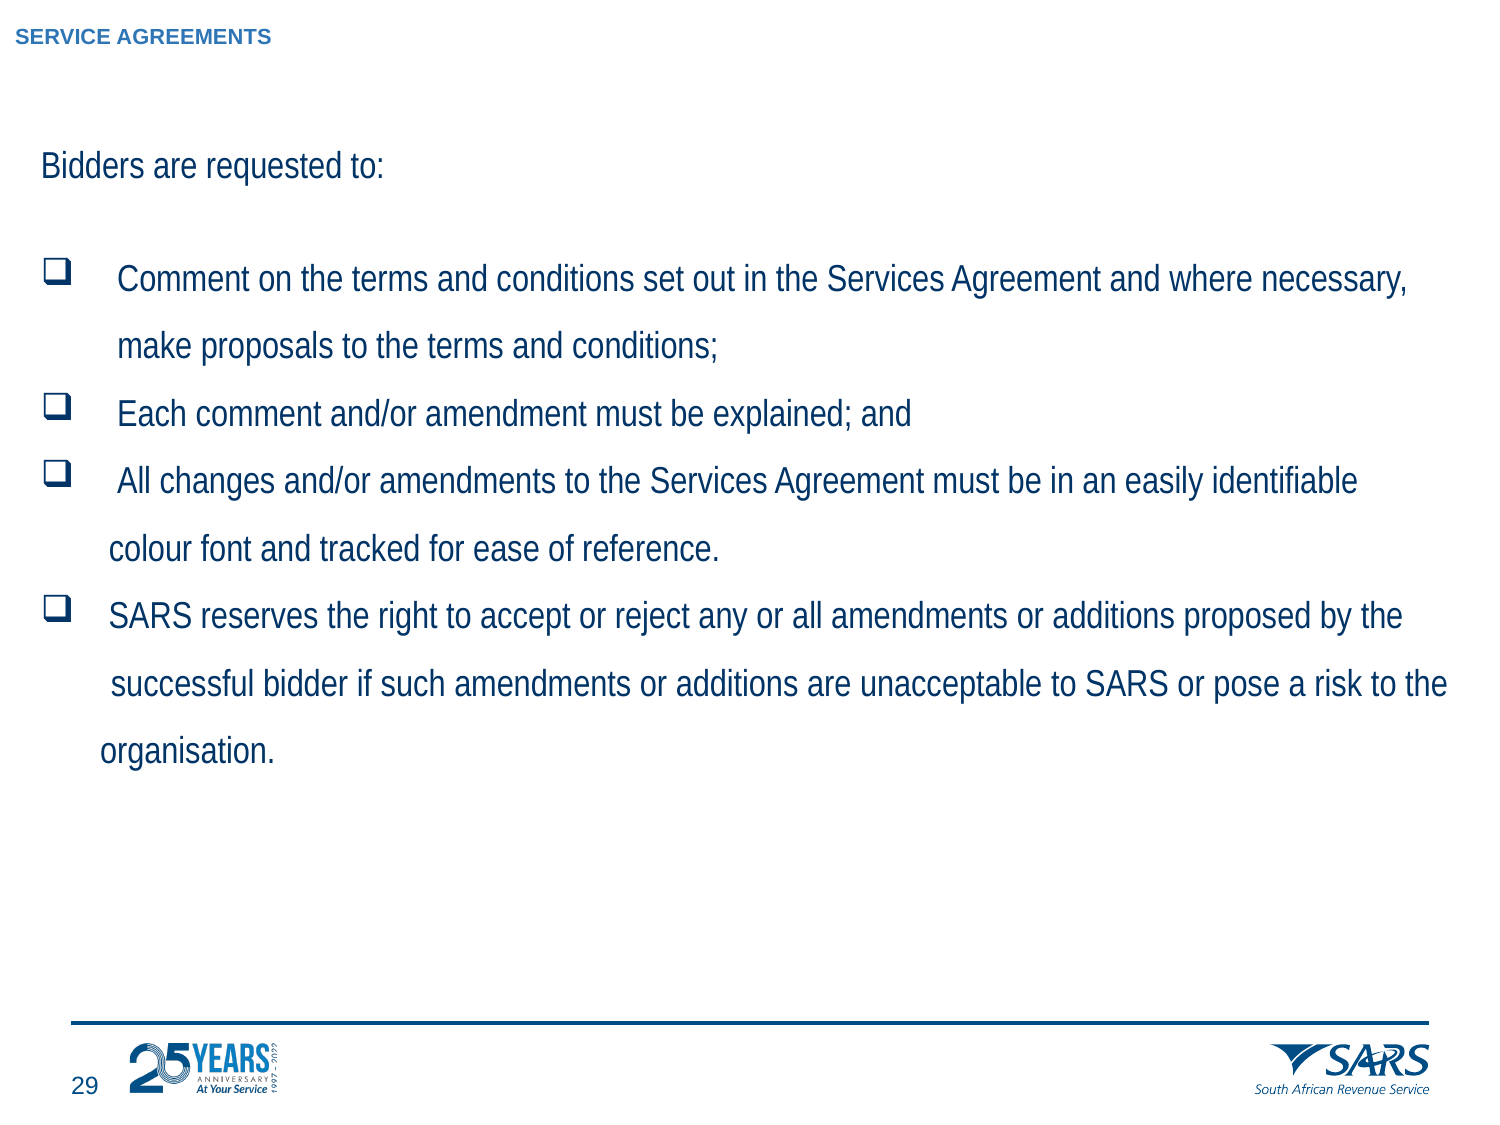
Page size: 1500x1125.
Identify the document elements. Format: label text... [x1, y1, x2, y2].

slide_number 28 [56, 1054, 394, 1115]
text_box Bidders are requested to: Comment on the terms and conditions set out in the Services Agreement and where necessary, make proposals to the terms and conditions; Each comment and/or amendment must be explained; and All changes and/or amendments to the Services Agreement must be in an easily identifiable colour font and tracked for ease of reference. SARS reserves the right to accept or reject any or all amendments or additions proposed by the successful bidder if such amendments or additions are unacceptable to SARS or pose a risk to the organisation. [25, 134, 1473, 877]
title SERVICE AGREEMENTS [0, 18, 1500, 106]
